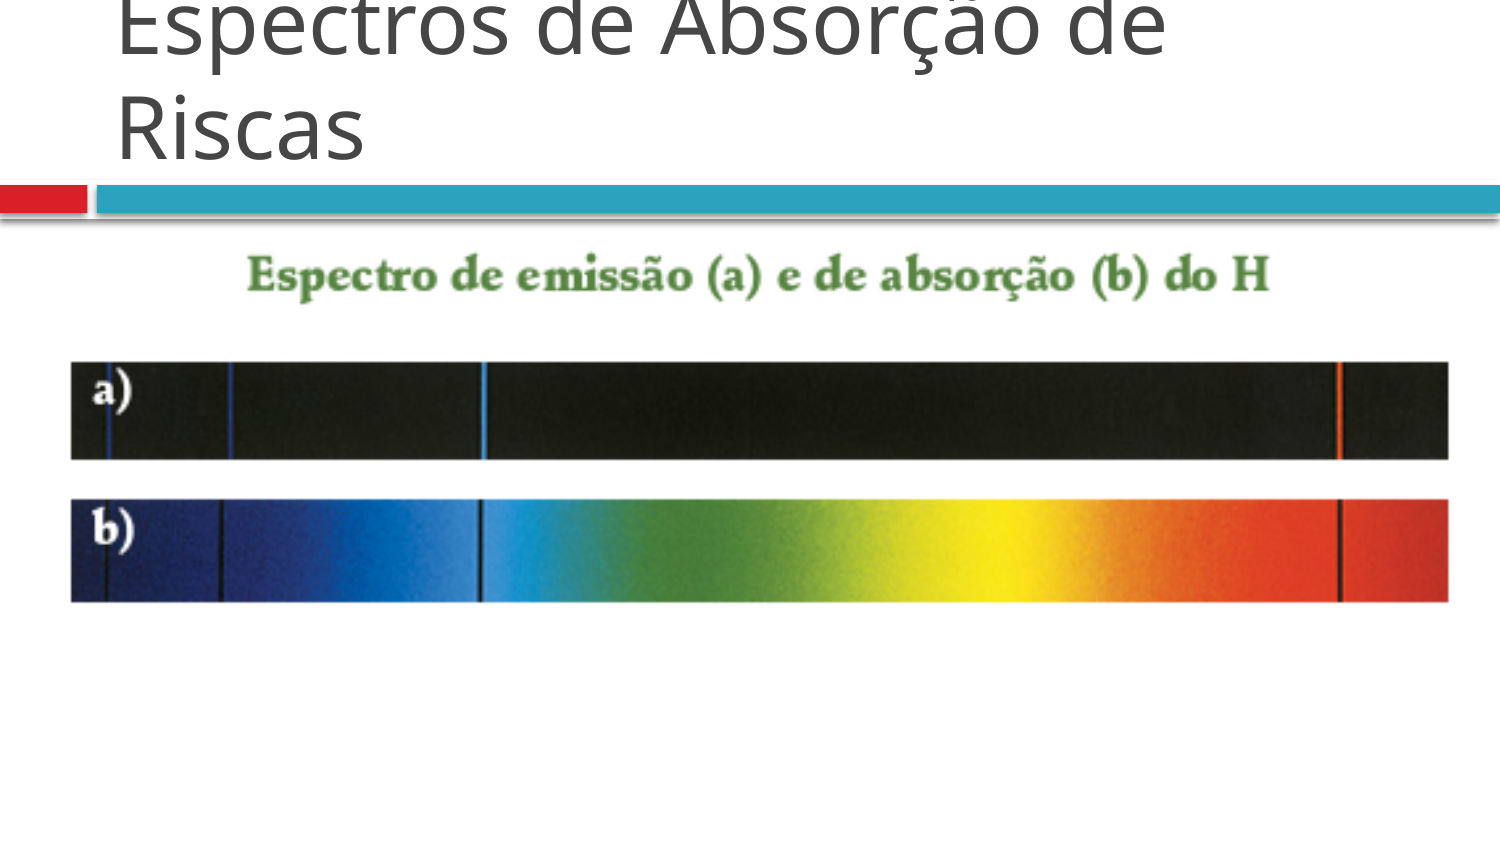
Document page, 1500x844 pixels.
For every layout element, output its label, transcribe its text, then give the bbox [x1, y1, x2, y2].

title Espectros de Absorção de Riscas [99, 19, 1438, 185]
picture [64, 244, 1465, 619]
